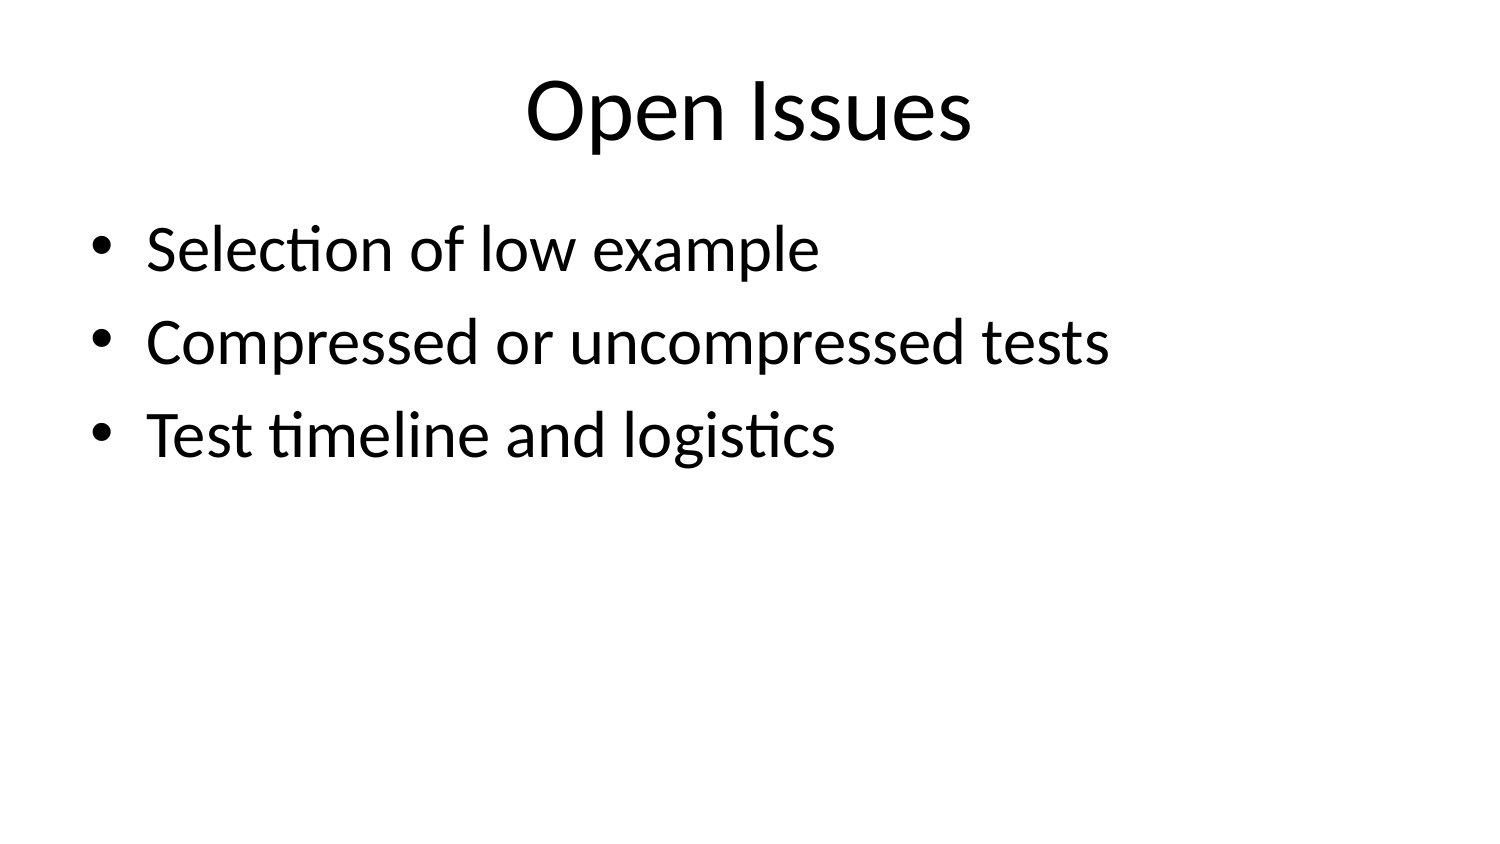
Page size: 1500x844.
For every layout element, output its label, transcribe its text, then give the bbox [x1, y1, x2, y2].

list Selection of low example Compressed or uncompressed tests Test timeline and logistics [75, 196, 1425, 754]
title Open Issues [75, 33, 1425, 175]
